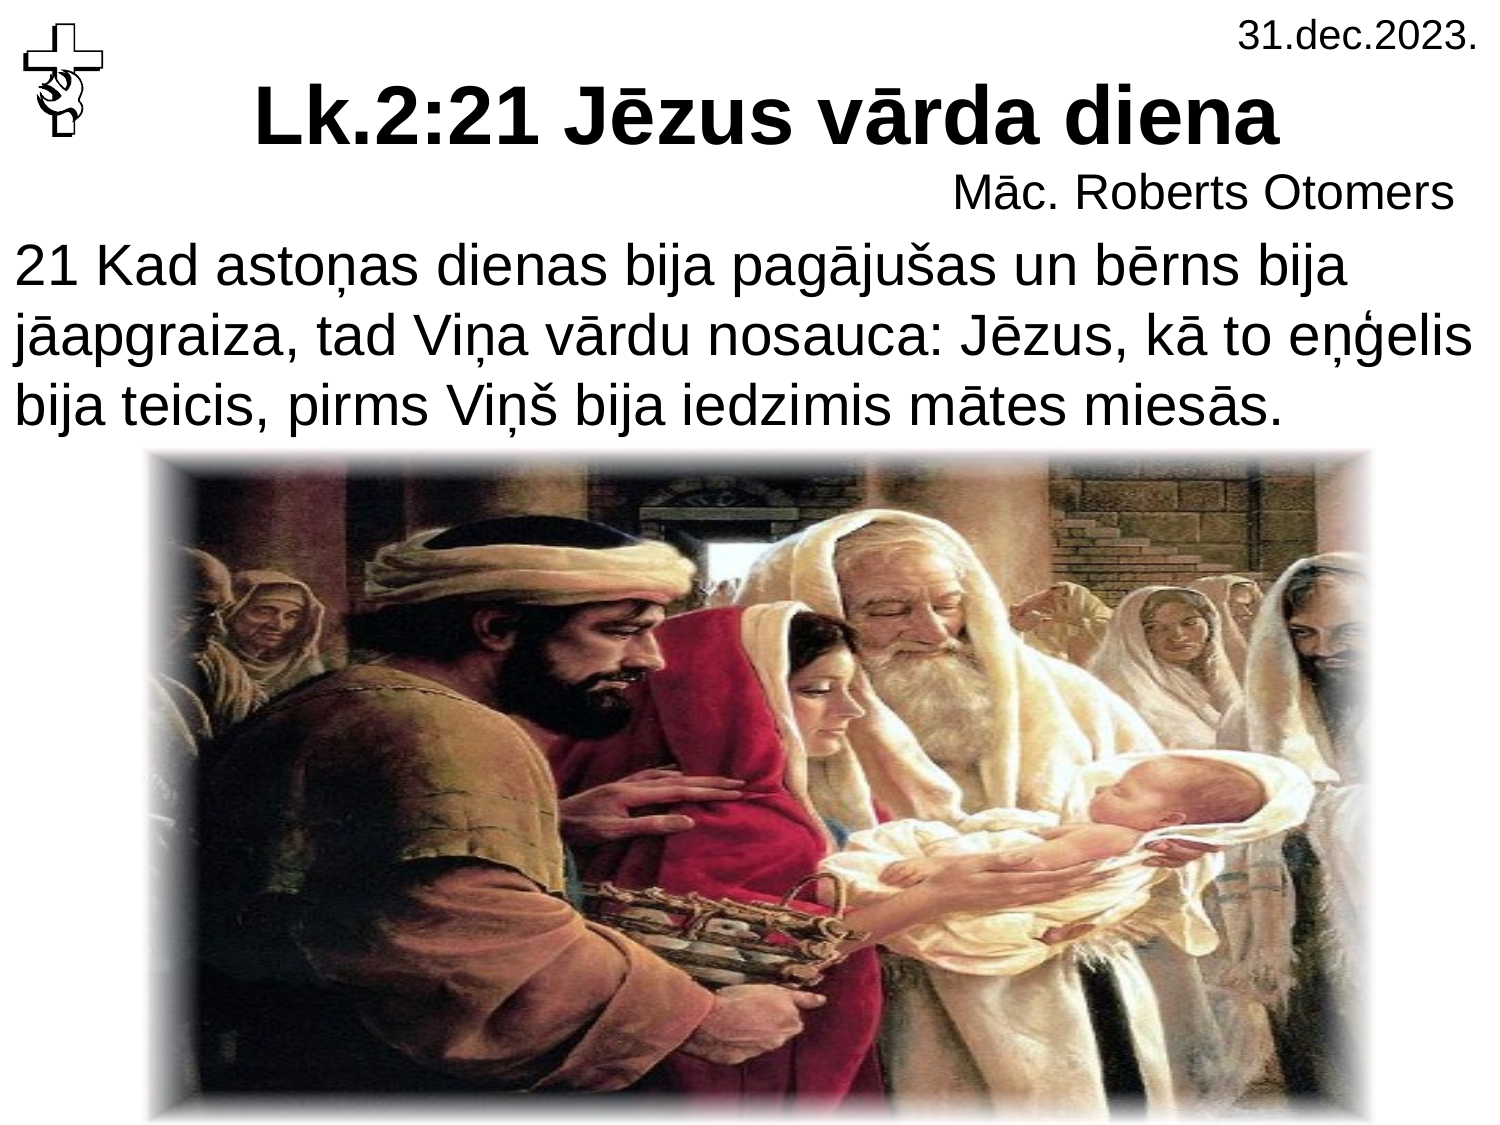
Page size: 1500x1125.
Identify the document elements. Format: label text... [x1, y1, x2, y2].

title Lk.2:21 Jēzus vārda diena [70, 23, 1466, 200]
picture [23, 23, 104, 138]
text_box Māc. Roberts Otomers [937, 152, 1500, 219]
text_box 31.dec.2023. [1222, 0, 1500, 65]
text_box 21 Kad astoņas dienas bija pagājušas un bērns bija jāapgraiza, tad Viņa vārdu nosauca: Jēzus, kā to eņģelis bija teicis, pirms Viņš bija iedzimis mātes miesās. [0, 219, 1500, 445]
picture [141, 446, 1377, 1125]
